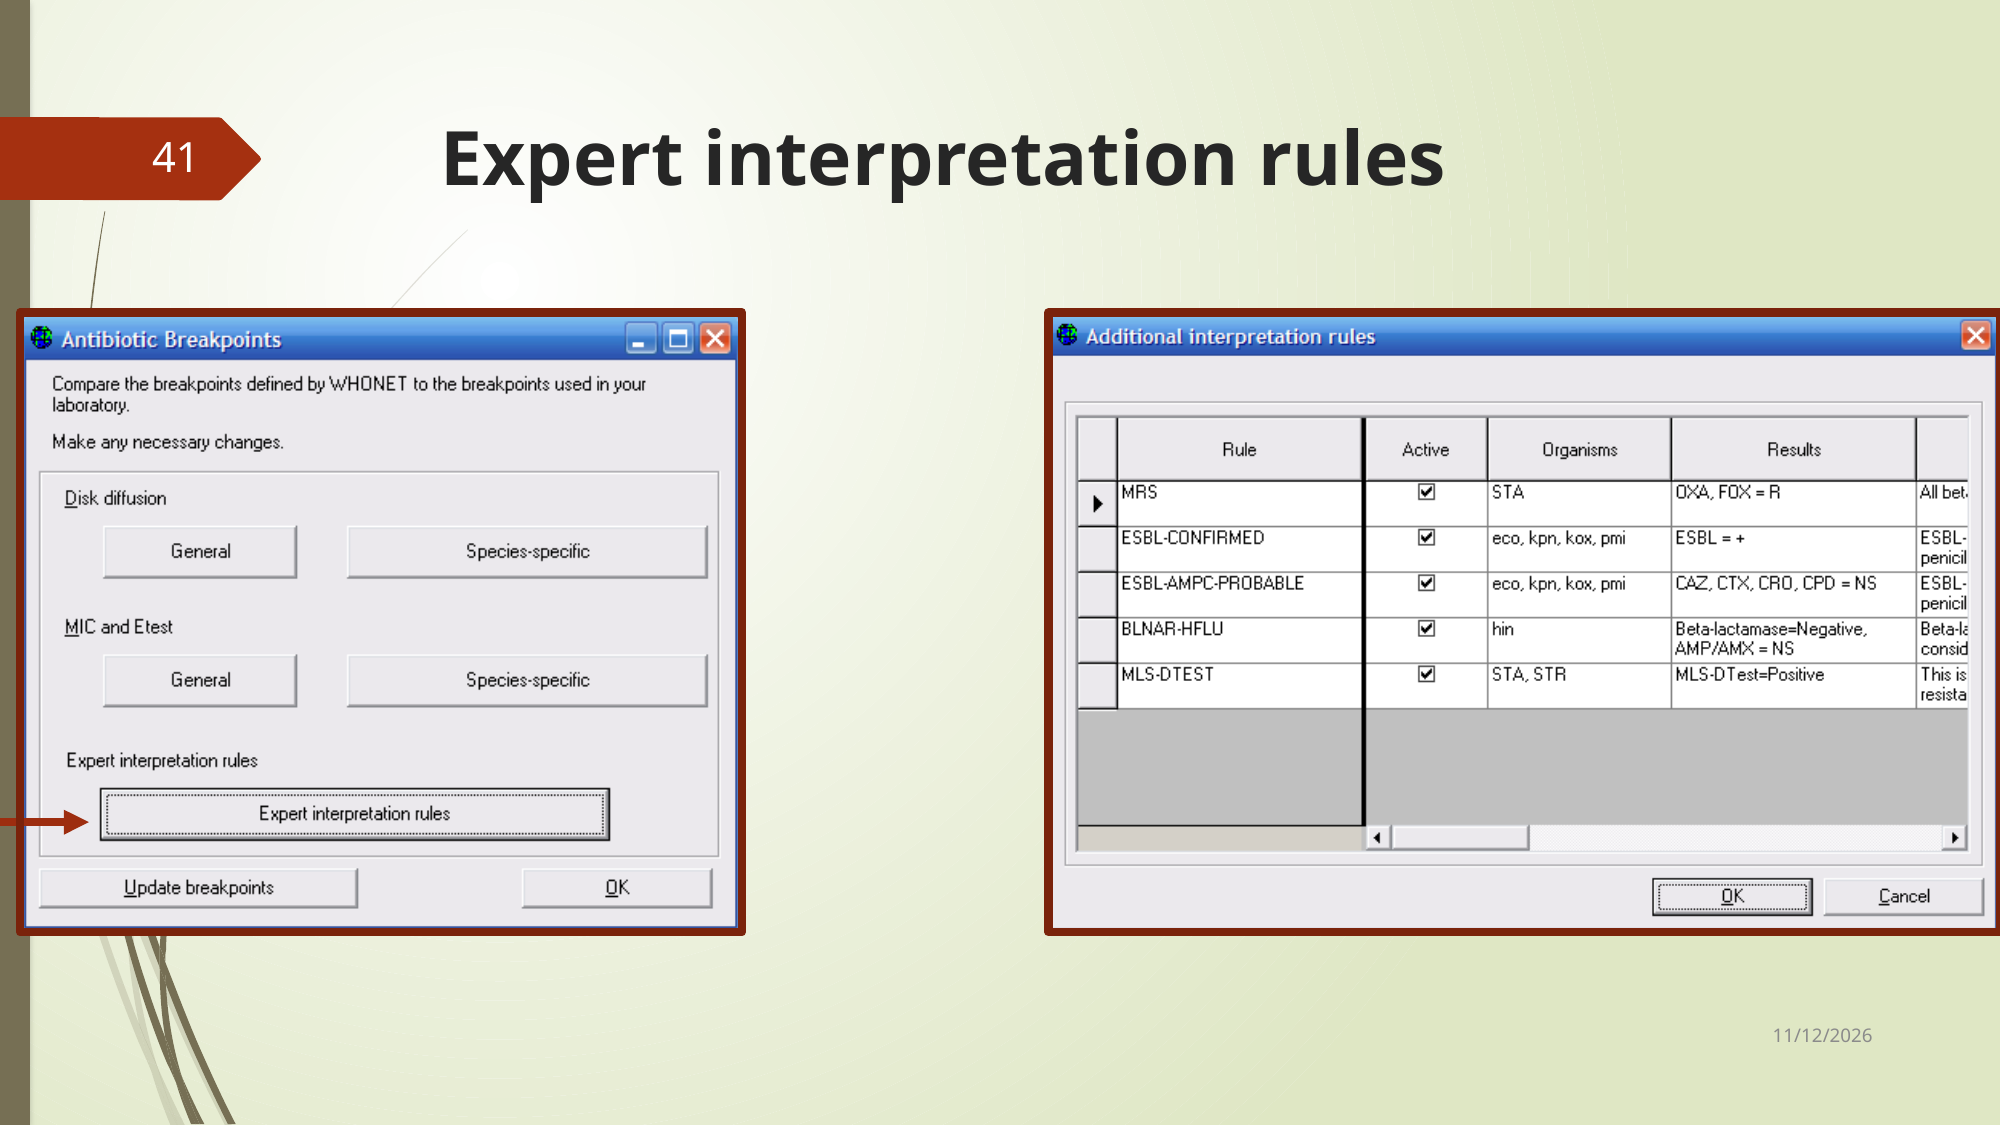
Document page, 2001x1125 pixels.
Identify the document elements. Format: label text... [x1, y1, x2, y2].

picture [1048, 312, 2000, 933]
picture [19, 312, 743, 933]
title Expert interpretation rules [425, 102, 1888, 313]
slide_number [1699, 1005, 1888, 1067]
slide_number 41 [87, 129, 216, 190]
